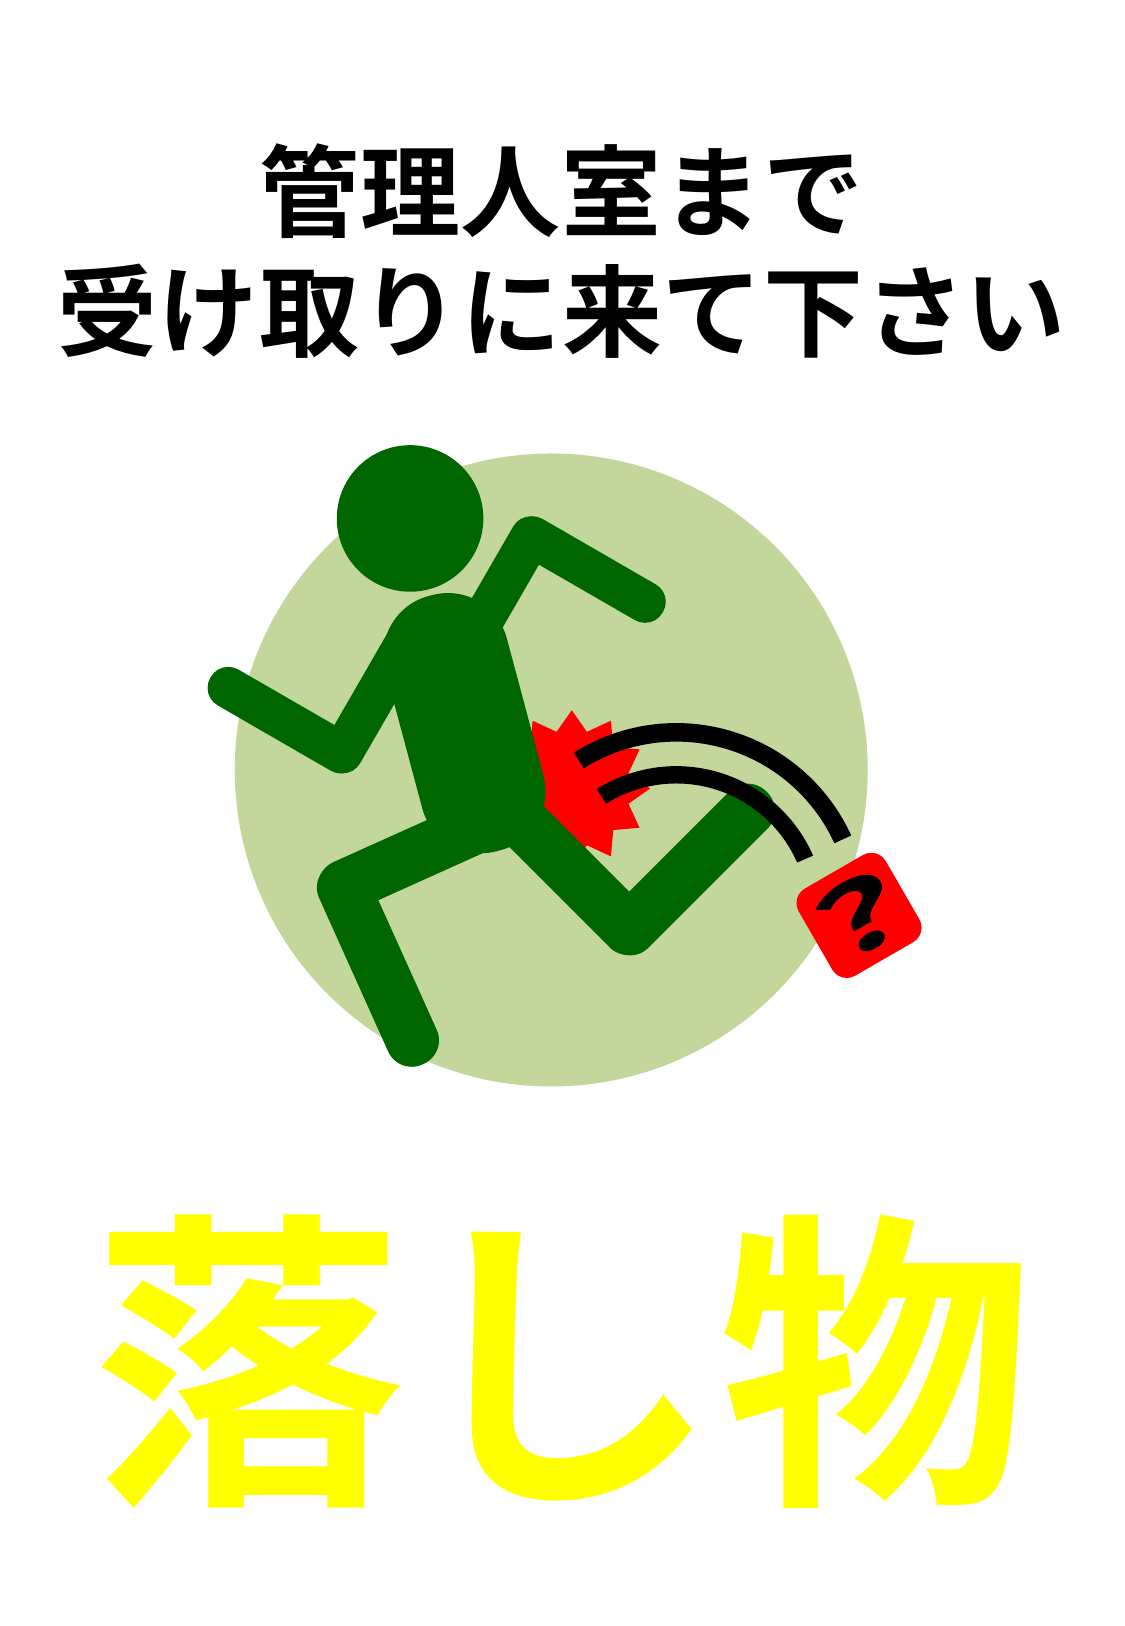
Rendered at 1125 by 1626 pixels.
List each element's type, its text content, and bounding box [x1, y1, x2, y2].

text_box 管理人室まで 受け取りに来て下さい [0, 122, 1125, 377]
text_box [234, 444, 910, 1108]
text_box 落し物 [0, 1160, 1125, 1551]
